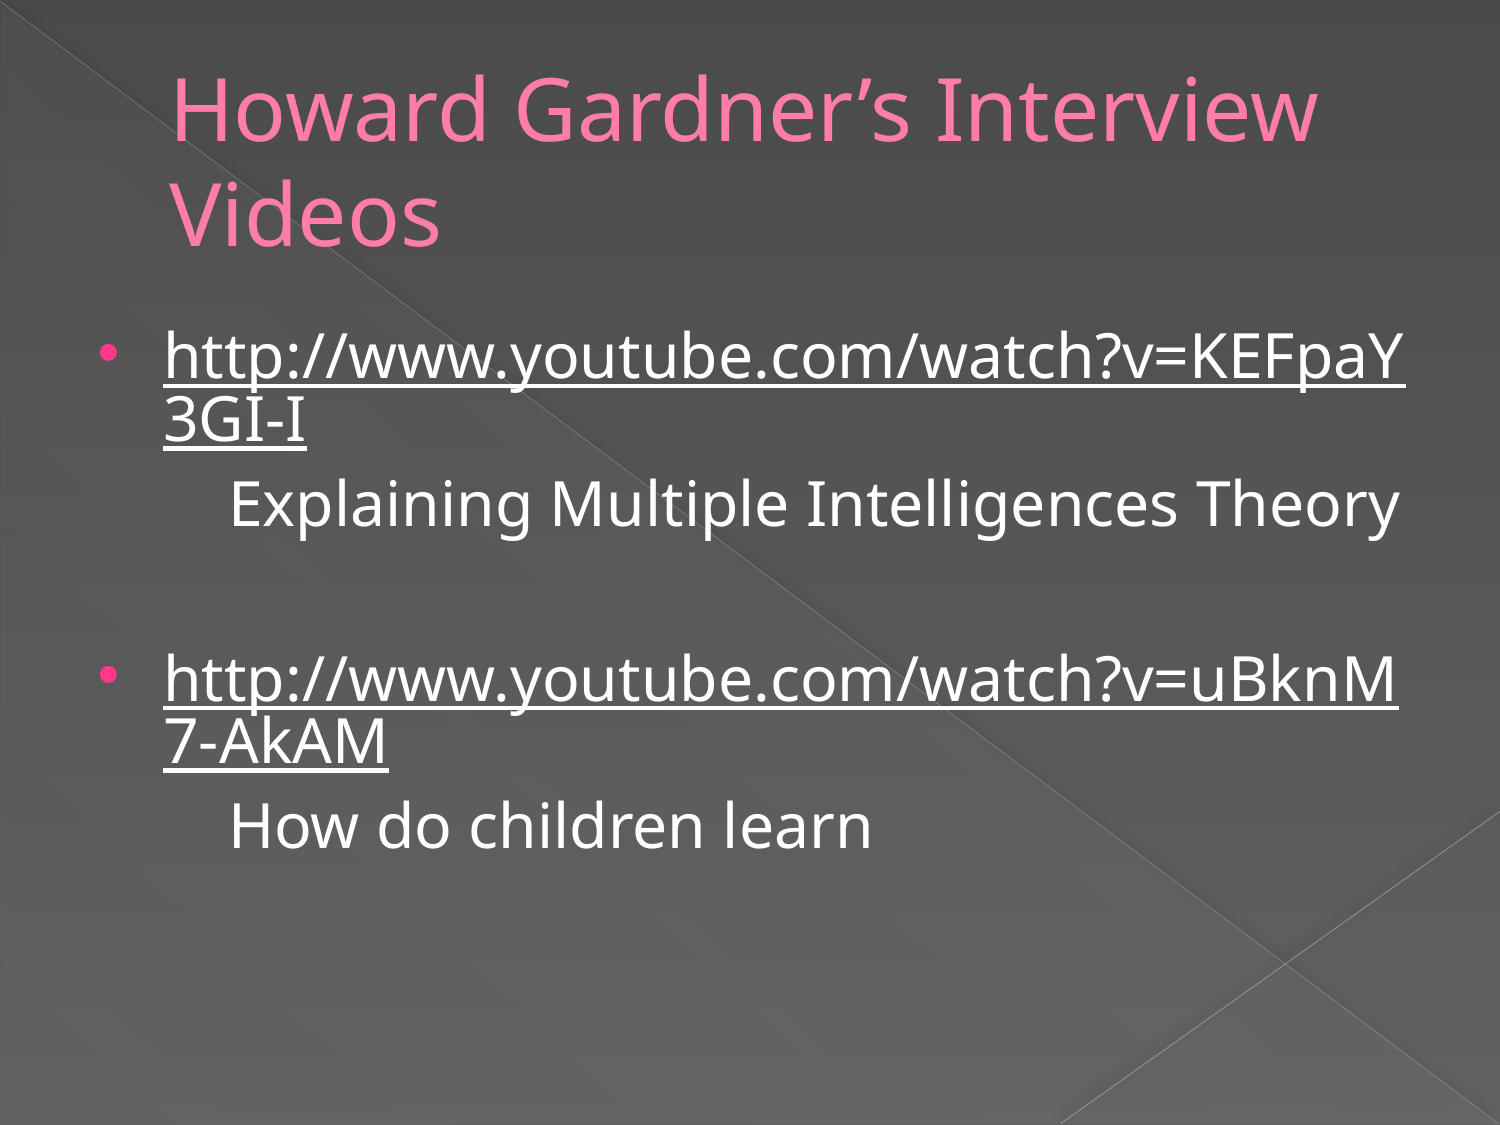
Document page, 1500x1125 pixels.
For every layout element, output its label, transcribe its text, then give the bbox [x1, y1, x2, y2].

title Howard Gardner’s Interview Videos [75, 43, 1425, 274]
list http://www.youtube.com/watch?v=KEFpaY3GI-I Explaining Multiple Intelligences Theory http://www.youtube.com/watch?v=uBknM7-AkAM How do children learn [75, 308, 1425, 1059]
